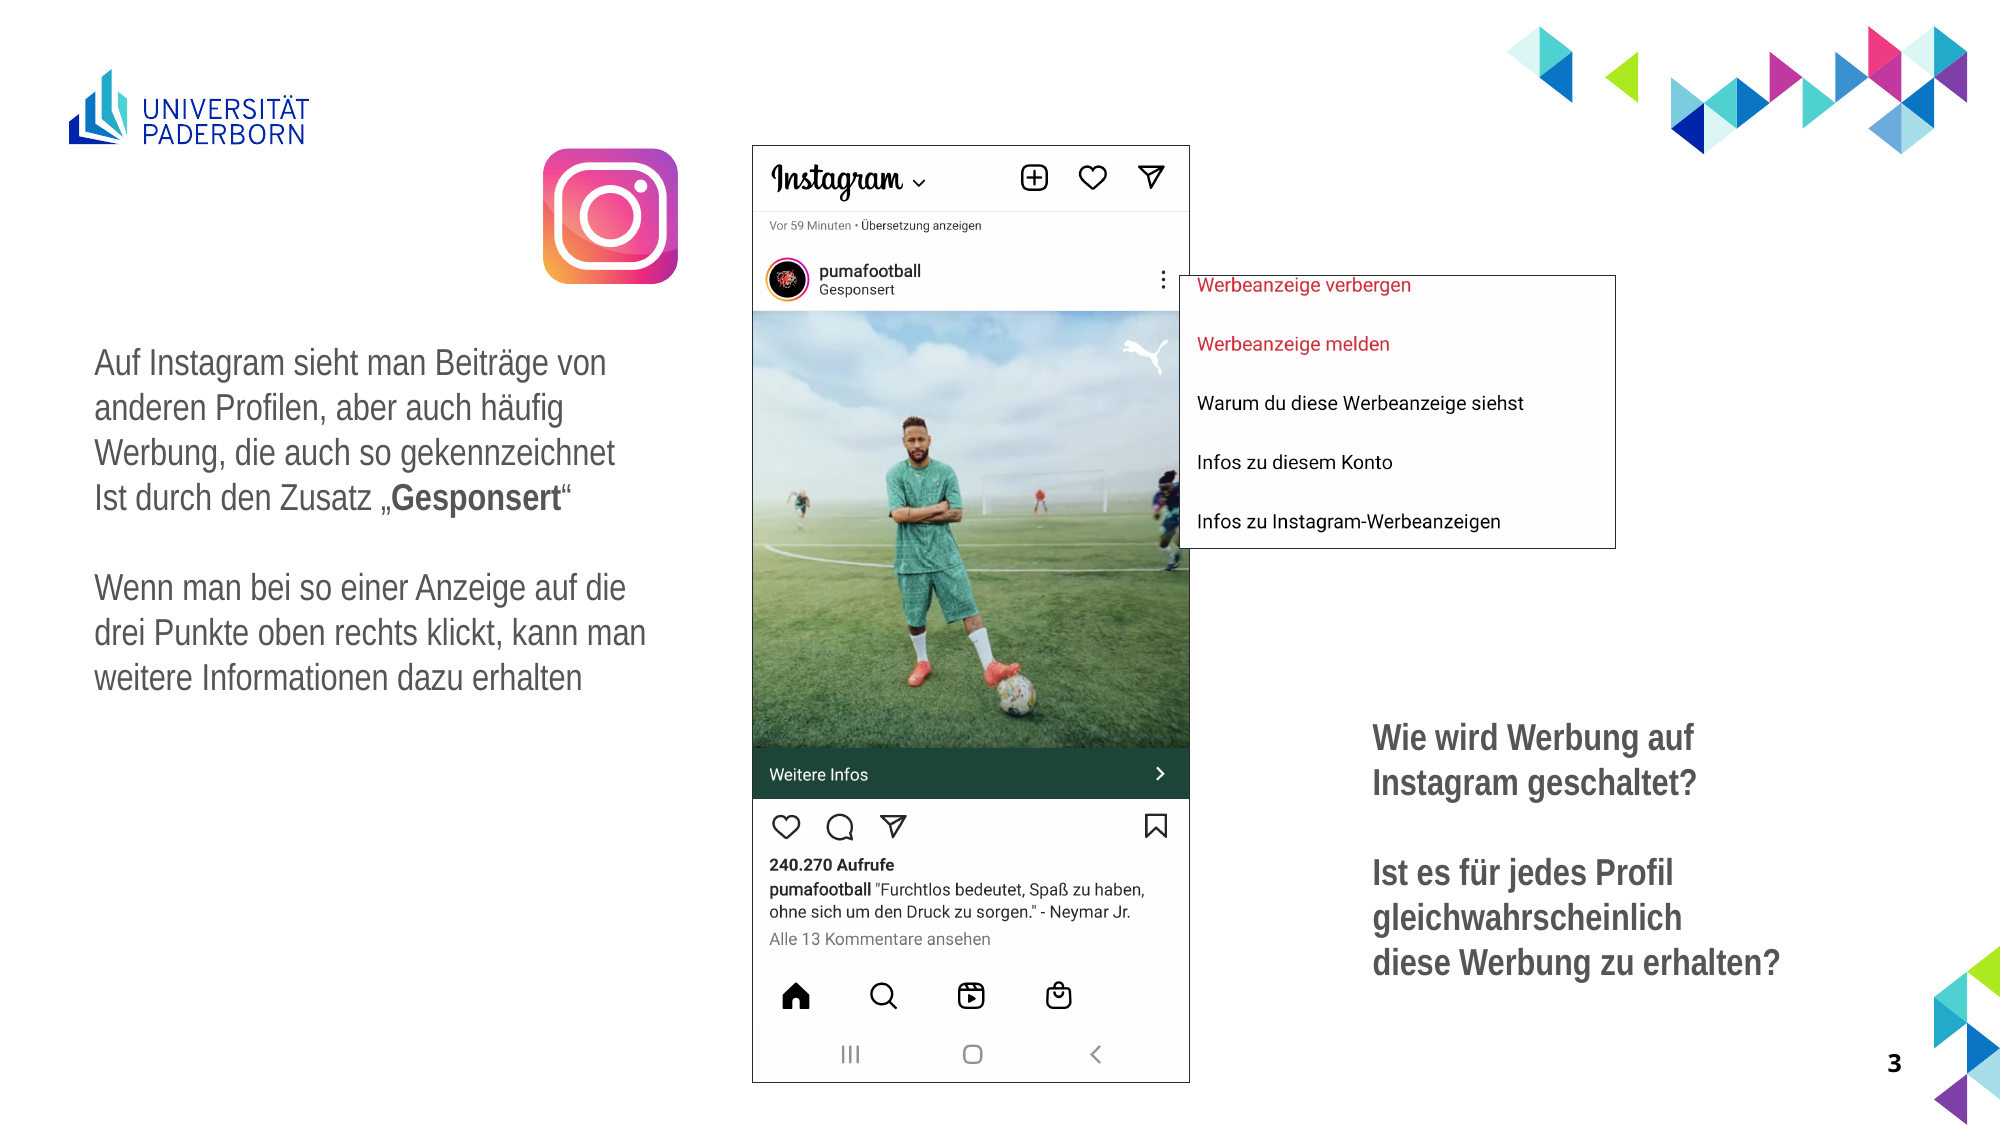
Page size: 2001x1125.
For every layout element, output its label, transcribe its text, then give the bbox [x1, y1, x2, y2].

picture [540, 145, 682, 295]
text_box Wie wird Werbung auf Instagram geschaltet? Ist es für jedes Profil gleichwahrscheinlich diese Werbung zu erhalten? [1357, 705, 1796, 990]
text_box Auf Instagram sieht man Beiträge von anderen Profilen, aber auch häufig Werbung, die auch so gekennzeichnet Ist durch den Zusatz „Gesponsert“ Wenn man bei so einer Anzeige auf die drei Punkte oben rechts klickt, kann man weitere Informationen dazu erhalten [79, 330, 662, 706]
slide_number 3 [1819, 1052, 1902, 1083]
picture [752, 145, 1616, 1083]
